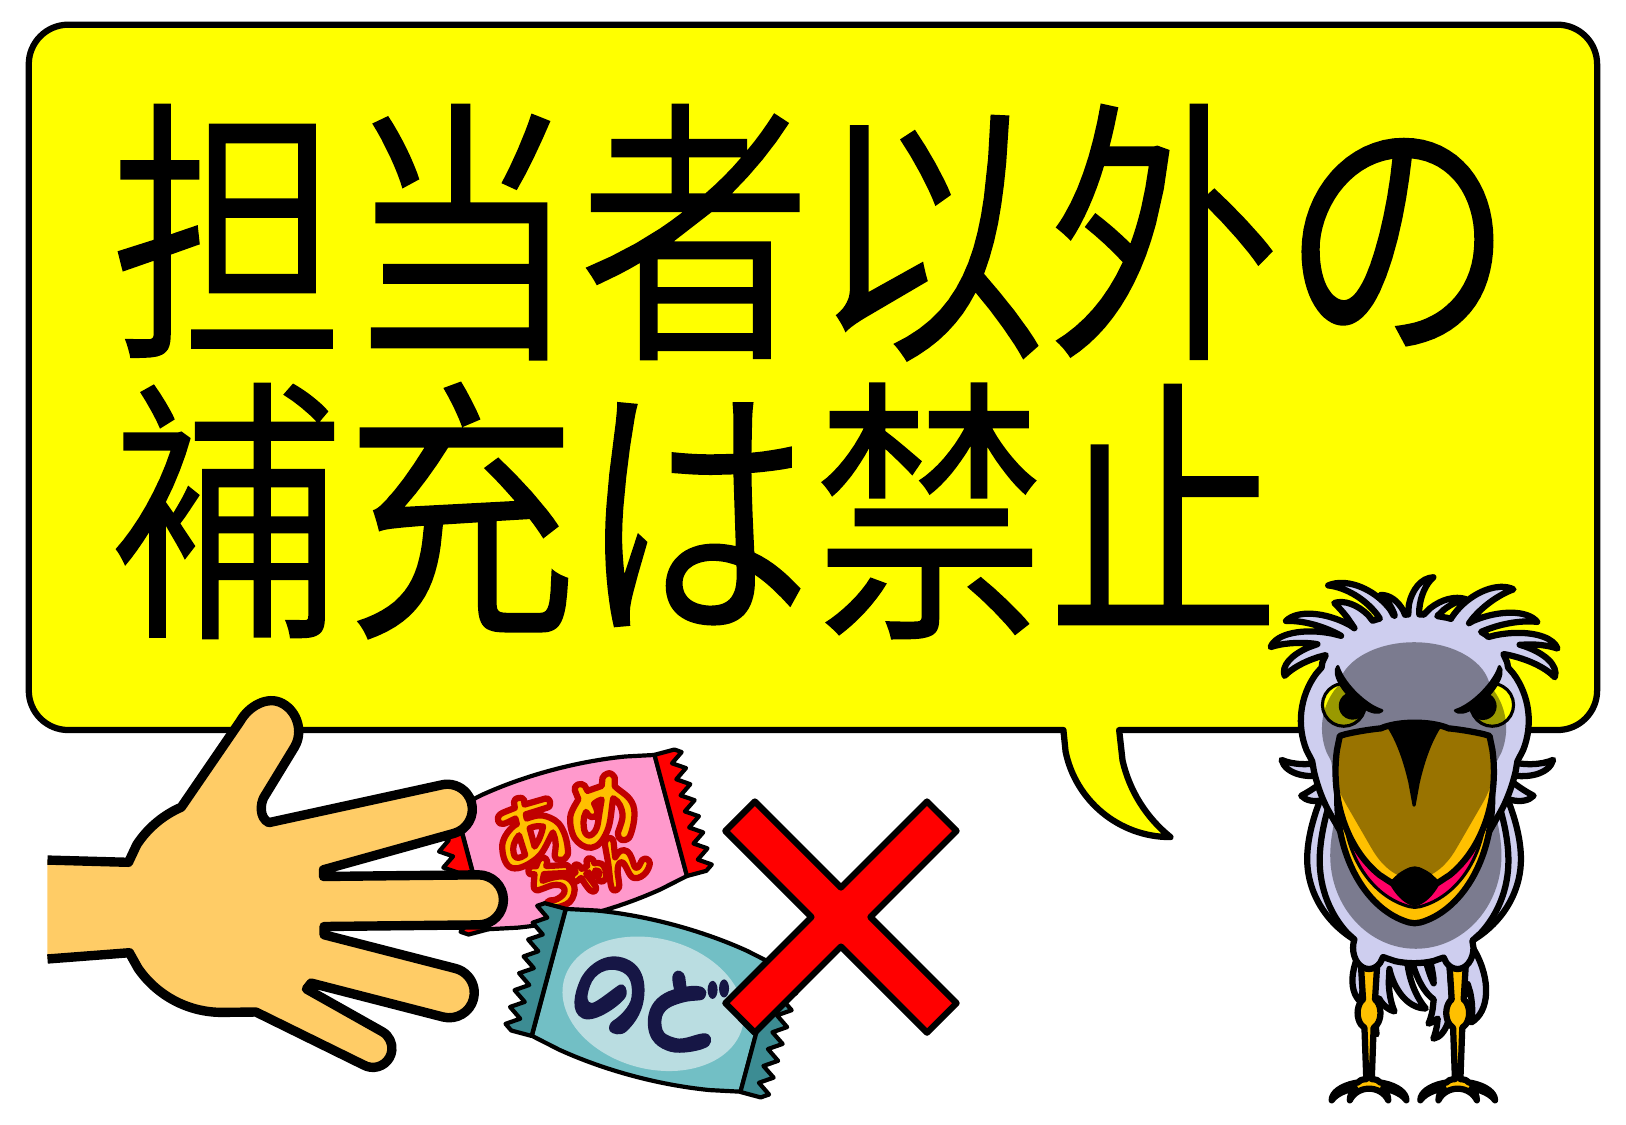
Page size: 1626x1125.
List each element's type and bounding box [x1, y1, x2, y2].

text_box [516, 921, 790, 1079]
text_box [440, 767, 702, 917]
text_box [47, 700, 475, 1068]
text_box [26, 22, 1600, 840]
text_box [1270, 576, 1558, 1101]
text_box [723, 799, 959, 1035]
